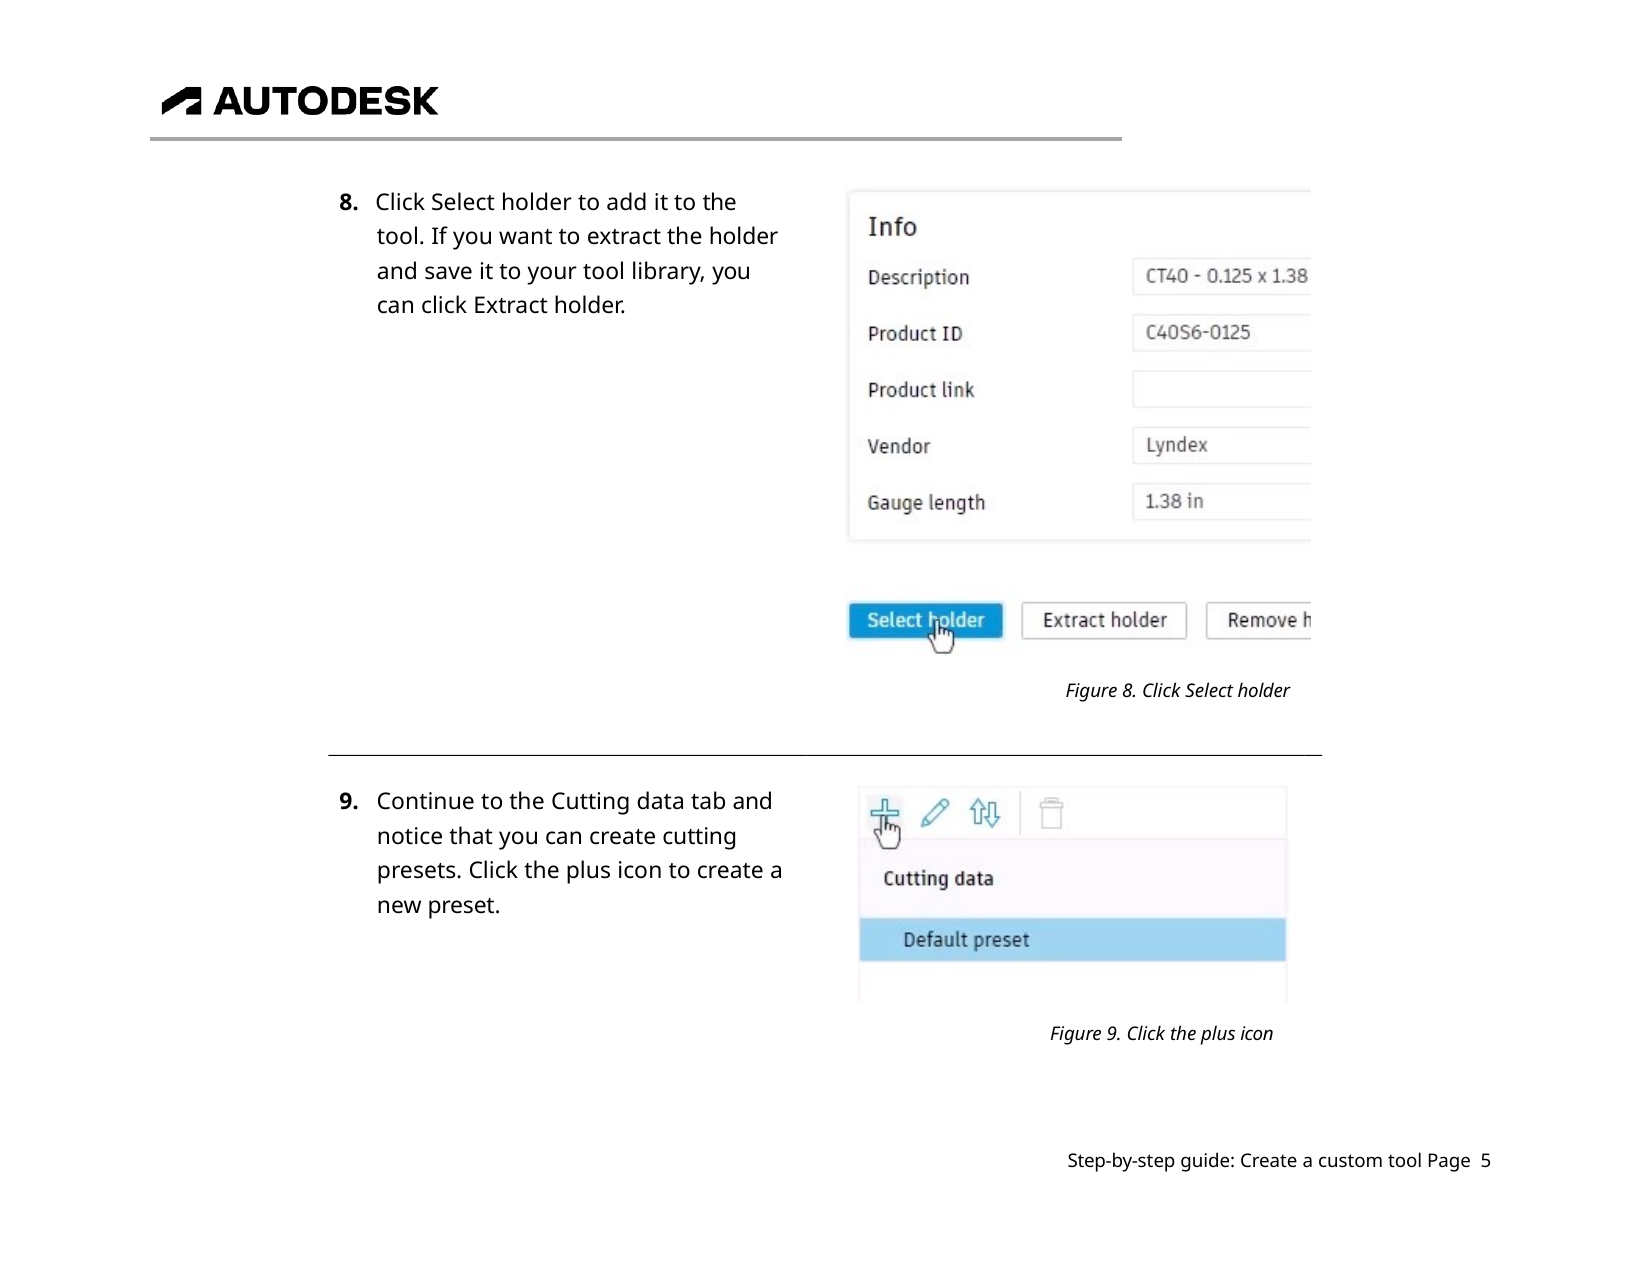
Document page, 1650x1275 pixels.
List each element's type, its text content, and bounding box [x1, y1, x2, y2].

text_box Figure 8. Click Select holder [1063, 676, 1313, 702]
picture [161, 86, 439, 115]
text_box 8. Click Select holder to add it to the tool. If you want to extract the holder and save it to your tool library, you can click Extract holder. [337, 178, 785, 318]
text_box Figure 9. Click the plus icon [1048, 1019, 1294, 1045]
text_box 9. Continue to the Cutting data tab and notice that you can create cutting presets. Click the plus icon to create a new preset. [337, 777, 788, 918]
picture [857, 785, 1289, 1002]
picture [844, 186, 1311, 658]
slide_number Step-by-step guide: Create a custom tool Page 3 [1065, 1145, 1509, 1275]
